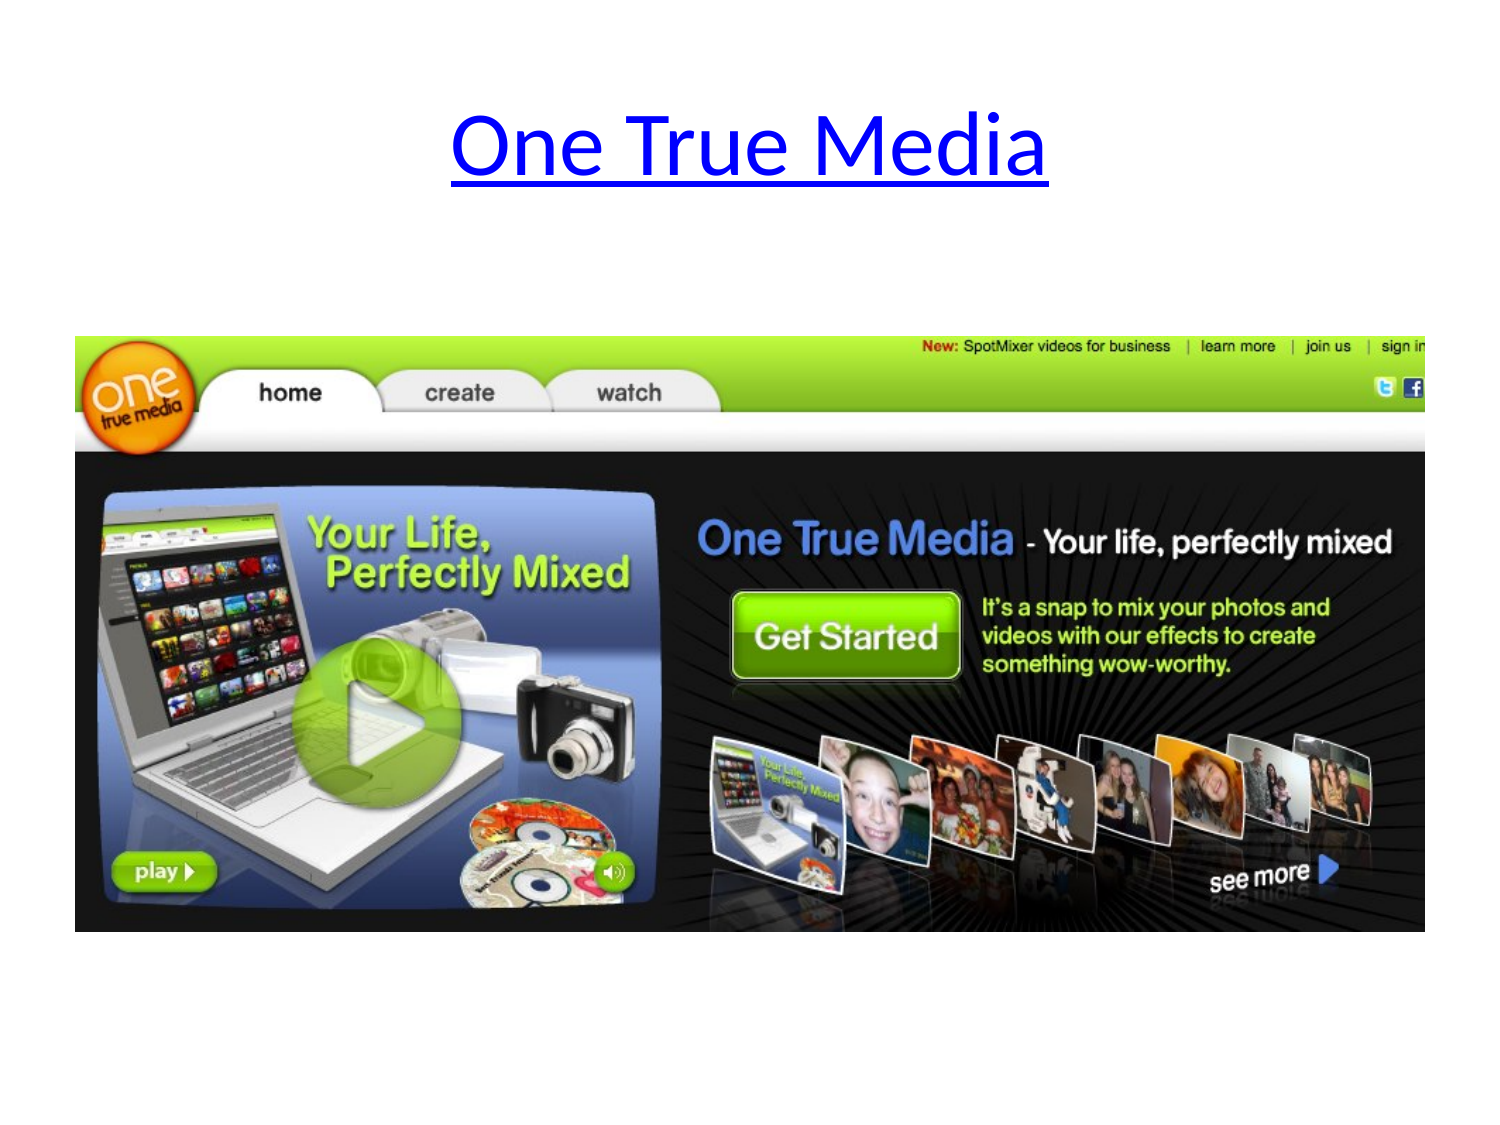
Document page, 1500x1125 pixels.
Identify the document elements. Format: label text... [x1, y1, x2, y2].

title One True Media [75, 45, 1425, 233]
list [74, 262, 1426, 1006]
